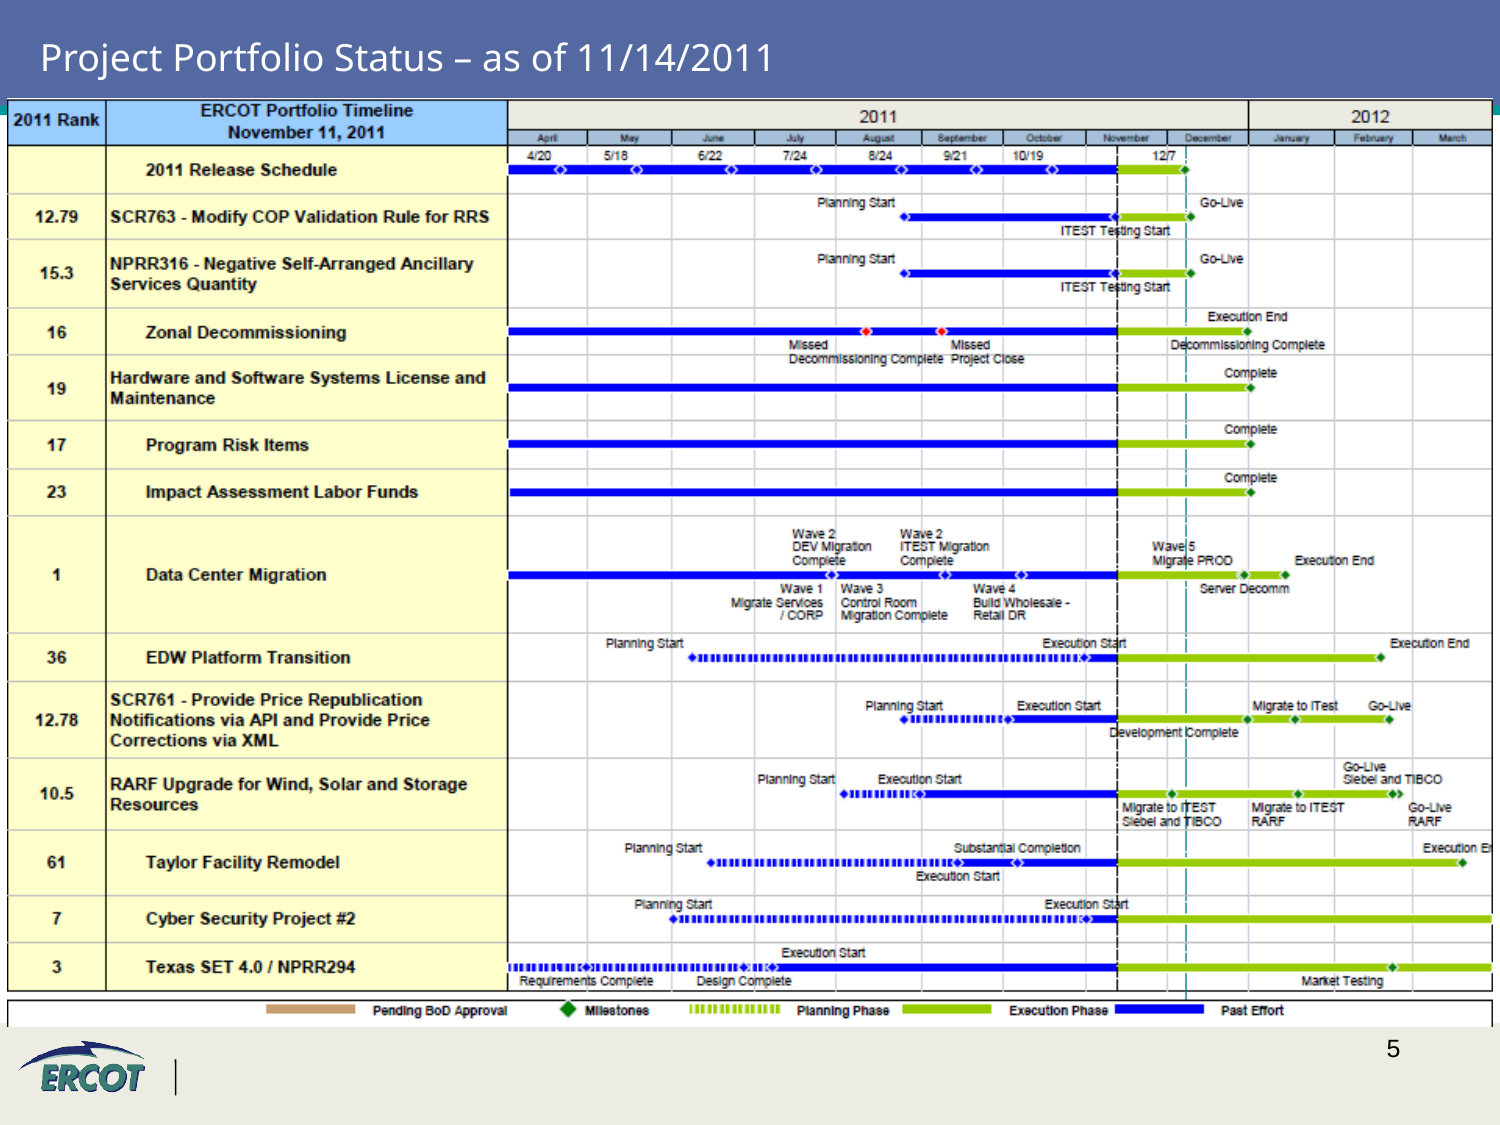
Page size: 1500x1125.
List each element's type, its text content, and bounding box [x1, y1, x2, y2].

title Project Portfolio Status – as of 11/14/2011 [24, 0, 1163, 96]
picture [6, 98, 1494, 1027]
picture [10, 1031, 151, 1111]
